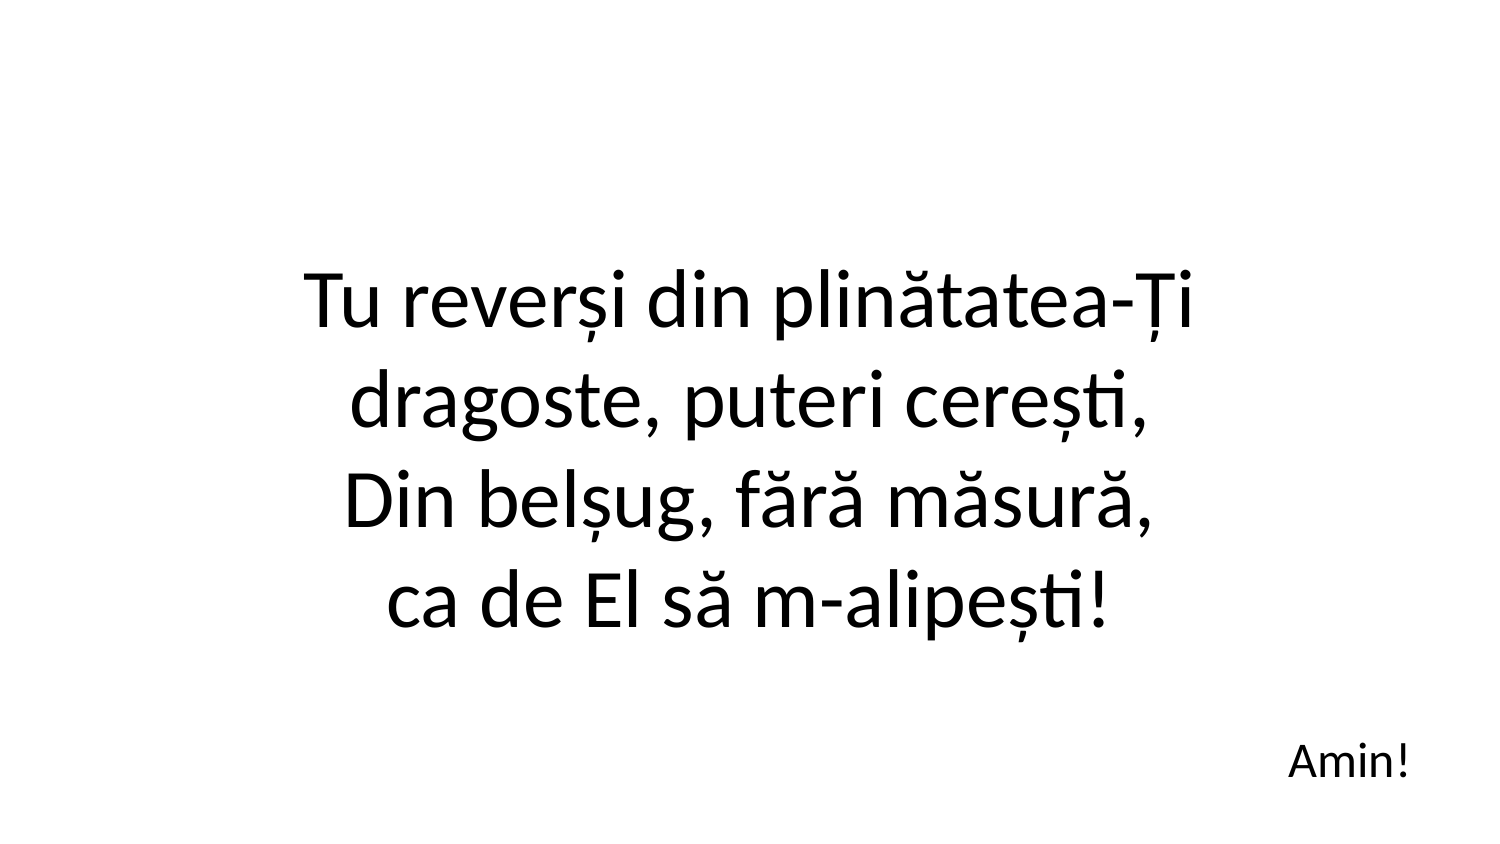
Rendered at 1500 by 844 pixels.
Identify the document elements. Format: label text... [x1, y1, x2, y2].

text_box Amin! [1273, 674, 1427, 795]
text_box Tu reverși din plinătatea-Ți dragoste, puteri cerești, Din belșug, fără măsură, ca de El să m-alipești! [289, 192, 1211, 652]
